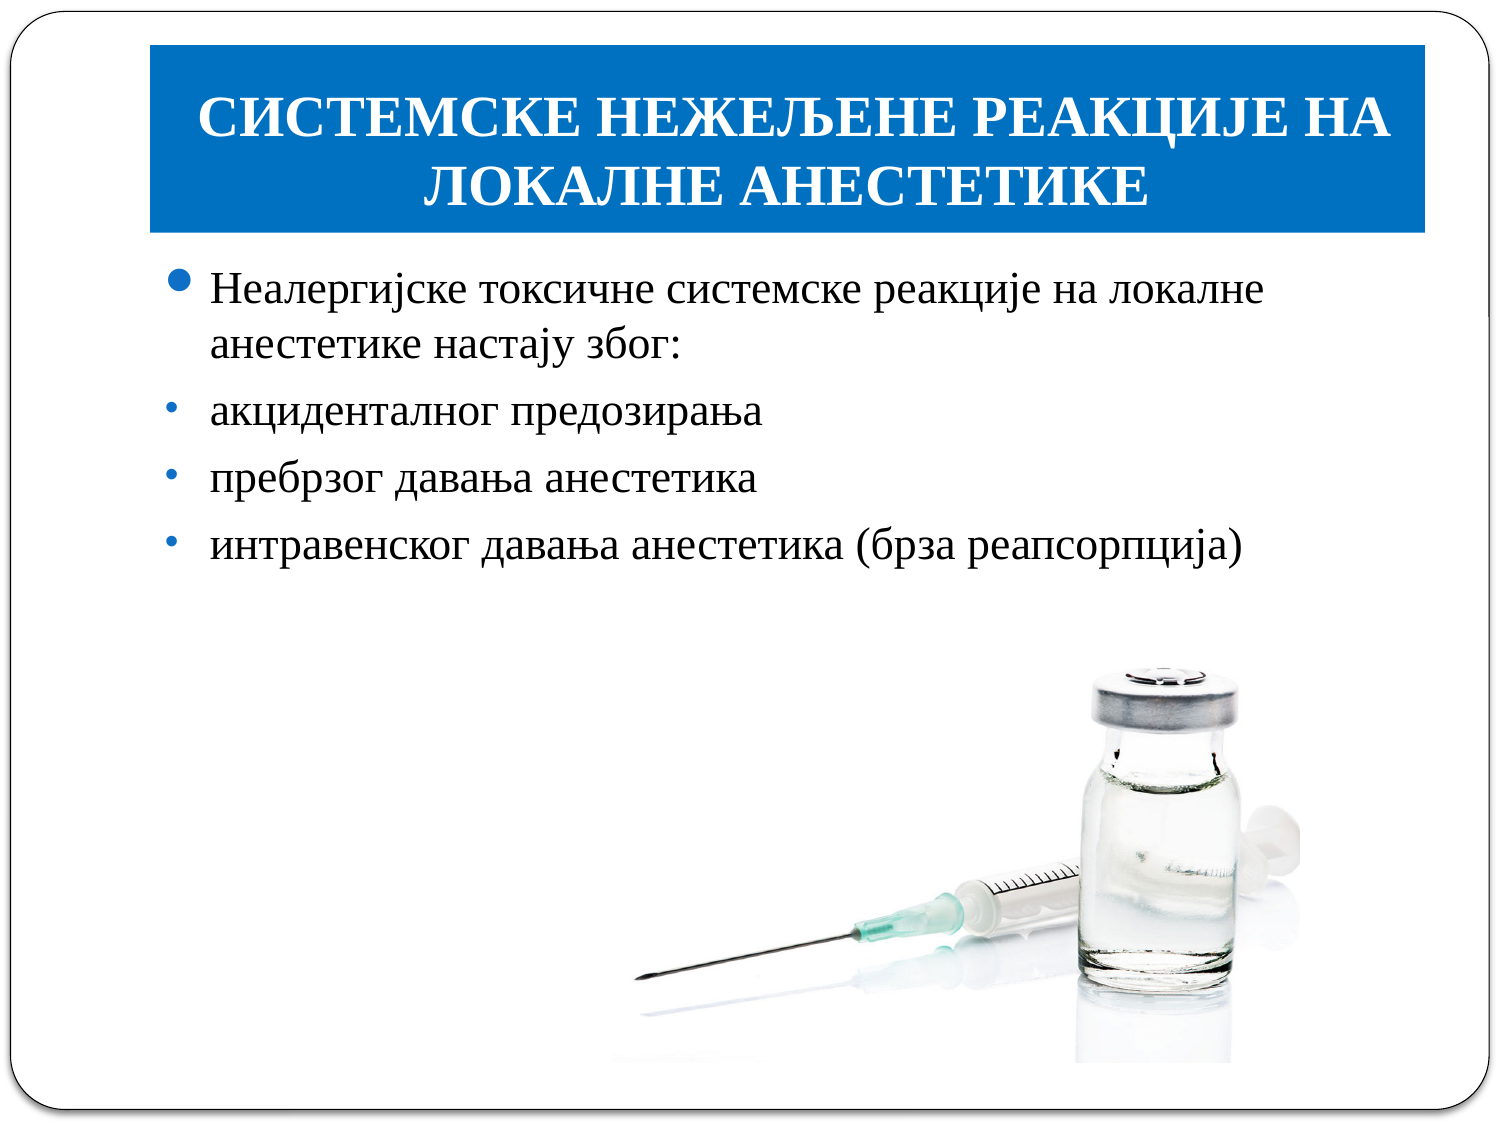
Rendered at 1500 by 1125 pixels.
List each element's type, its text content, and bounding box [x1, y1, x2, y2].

picture [612, 612, 1301, 1063]
list Неалергијске токсичне системске реакције на локалне анестетике настају због: акциденталног предозирања пребрзог давања анестетика интравенског давања анестетика (брза реапсорпција) [150, 249, 1425, 1000]
title СИСТЕМСКЕ НЕЖЕЉЕНЕ РЕАКЦИЈЕ НА ЛОКАЛНЕ АНЕСТЕТИКЕ [150, 45, 1425, 233]
